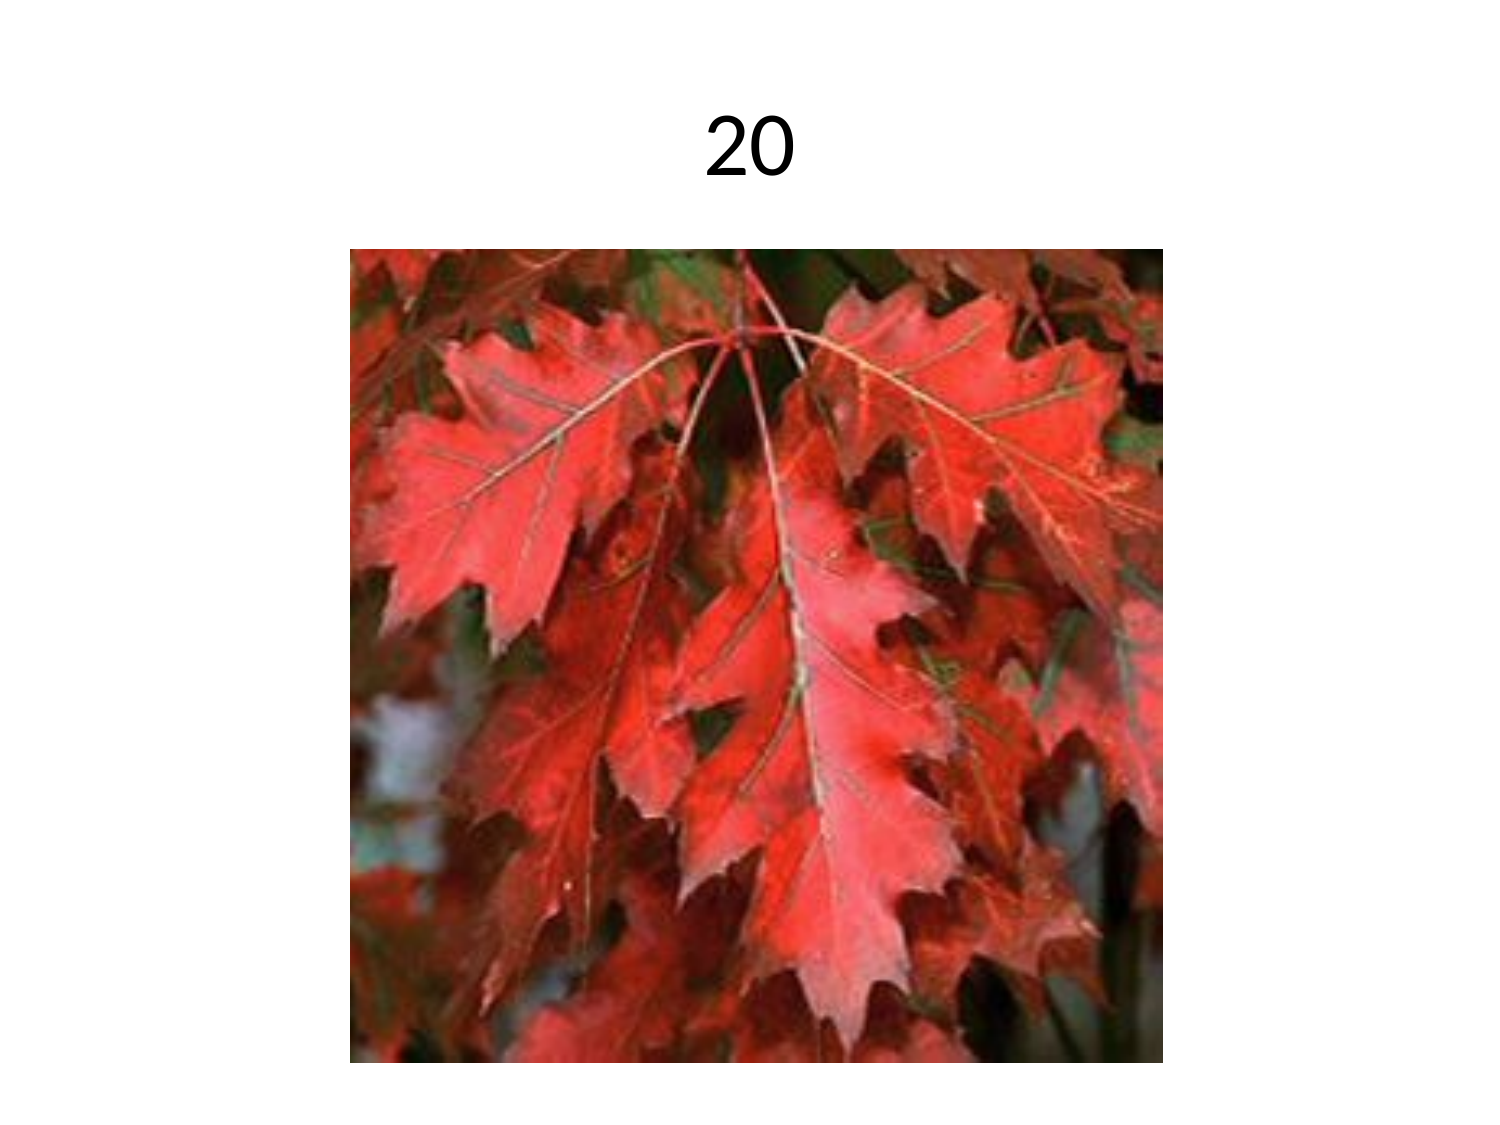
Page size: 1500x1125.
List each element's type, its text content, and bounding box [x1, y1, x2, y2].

picture [349, 249, 1163, 1063]
title 20 [75, 45, 1425, 233]
